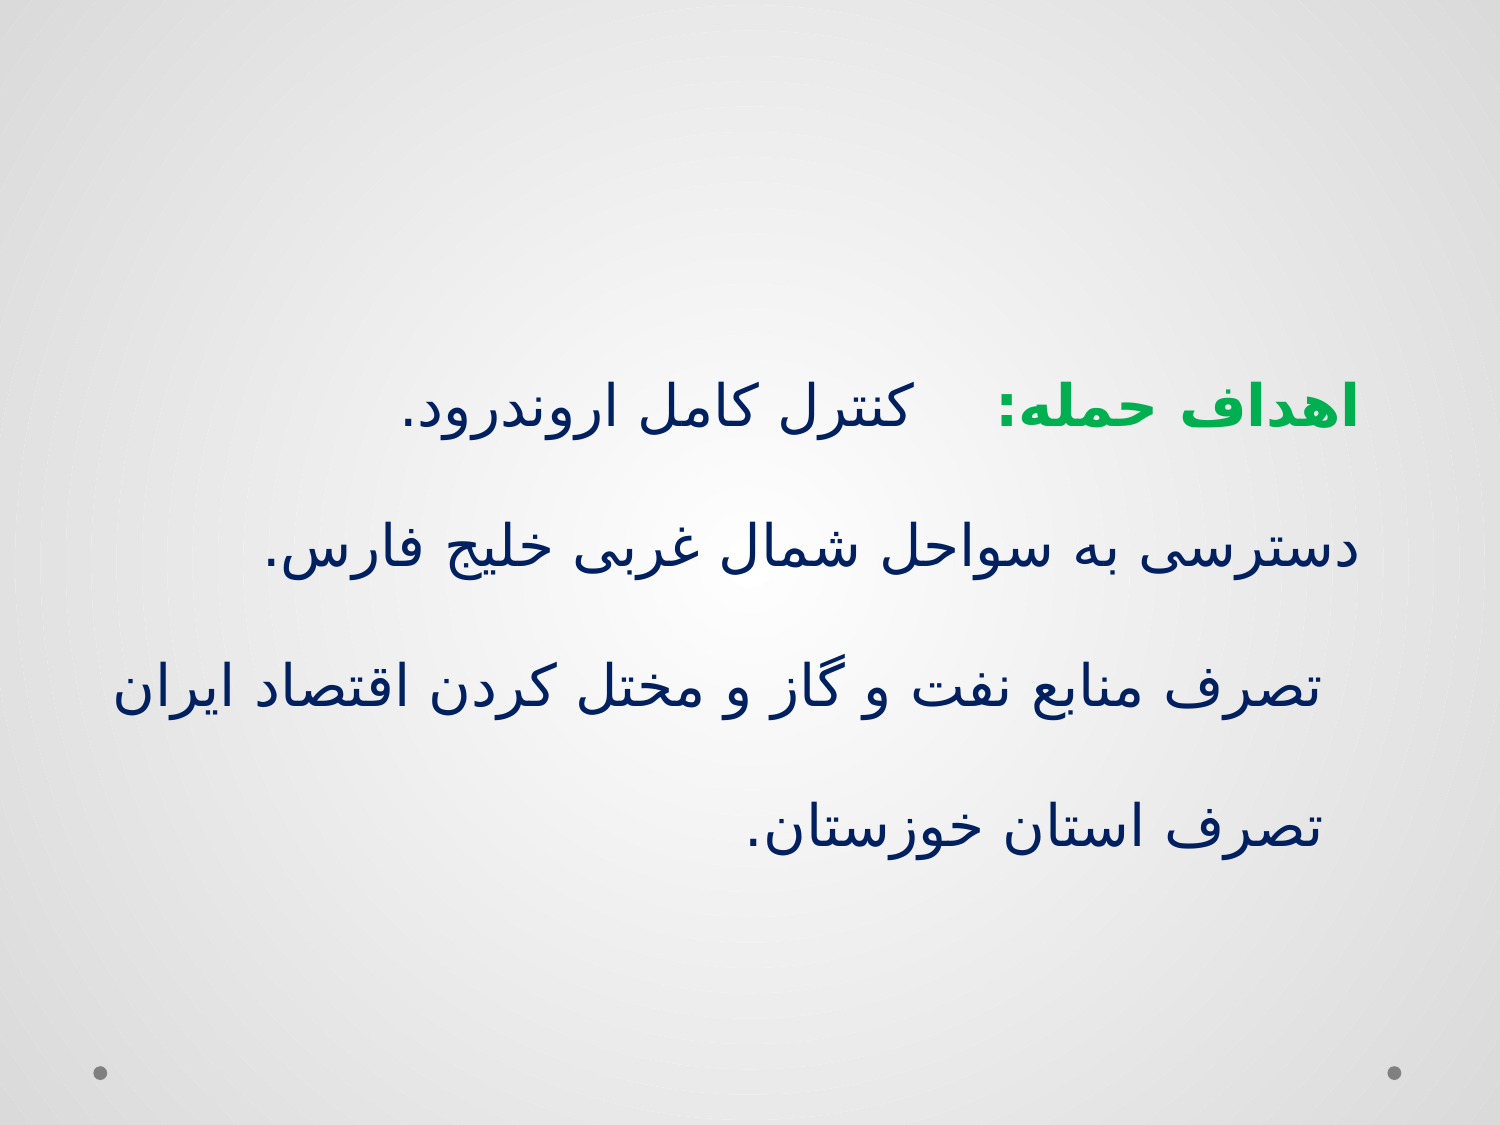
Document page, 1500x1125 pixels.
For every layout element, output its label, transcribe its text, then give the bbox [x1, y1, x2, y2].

text_box اهداف حمله: کنترل کامل اروندرود. دسترسی به سواحل شمال غربی خلیج فارس. تصرف منابع نفت و گاز و مختل کردن اقتصاد ایران تصرف استان خوزستان. [64, 290, 1376, 866]
